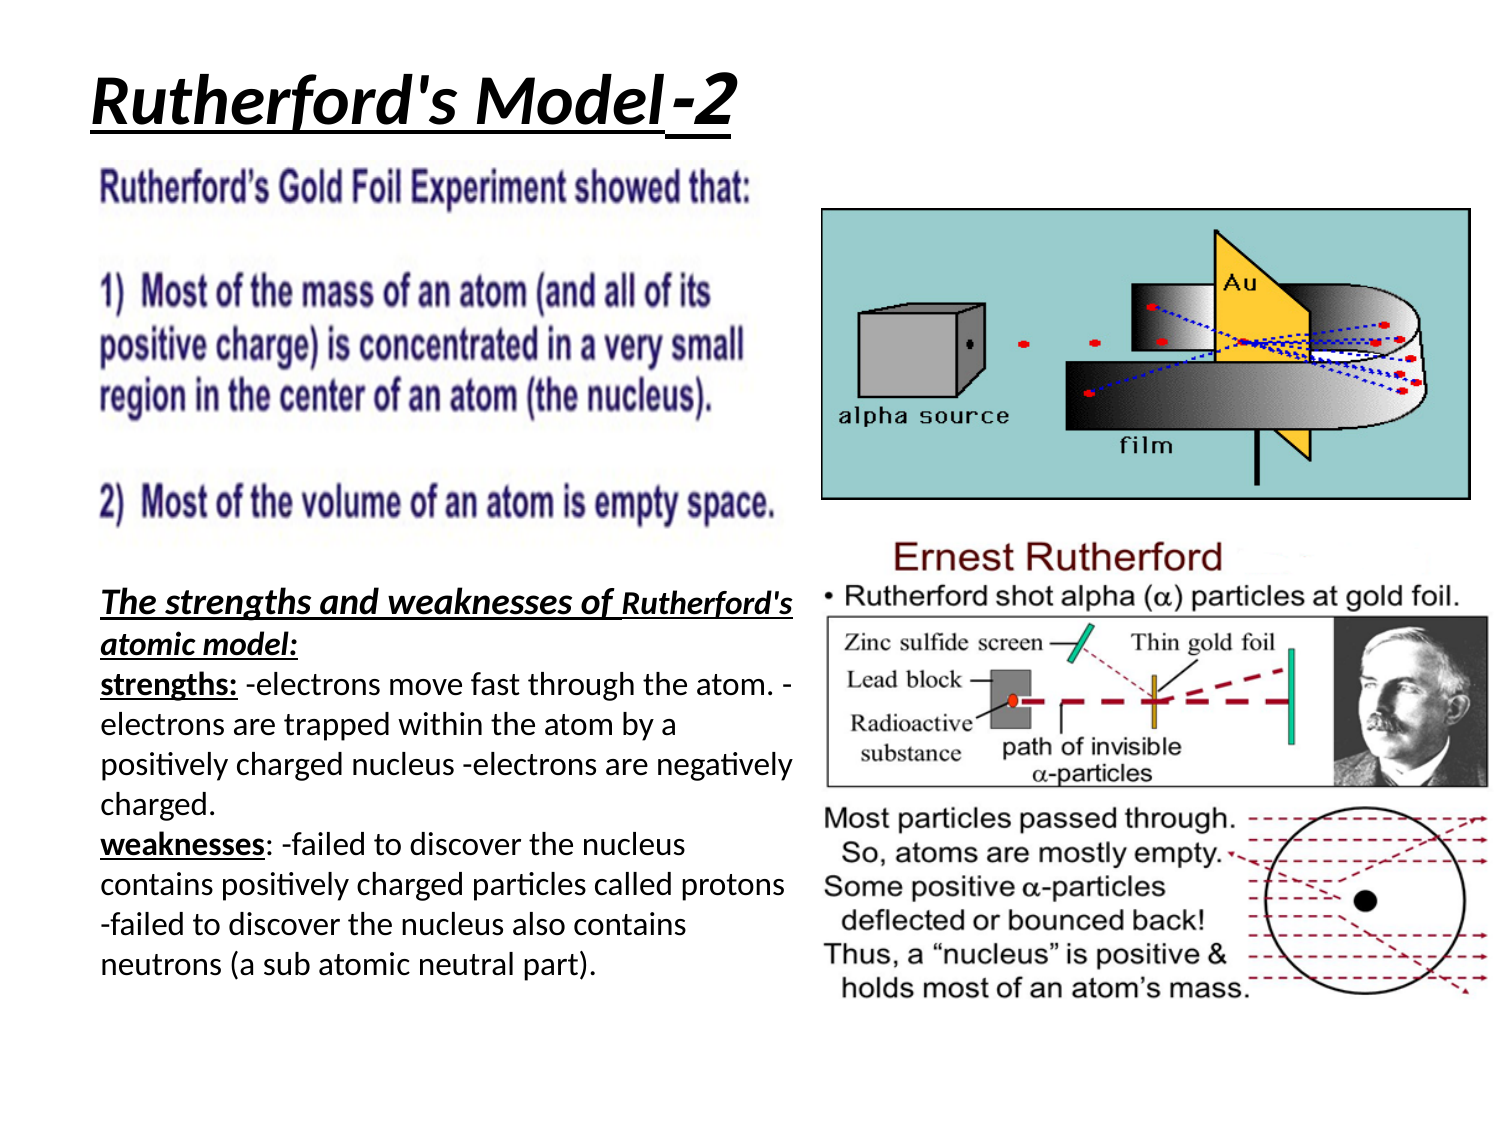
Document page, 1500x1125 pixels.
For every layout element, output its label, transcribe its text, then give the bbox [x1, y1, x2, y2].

title 2-Rutherford's Model [75, 45, 1425, 233]
text_box The strengths and weaknesses of Rutherford's atomic model: strengths: -electrons move fast through the atom. -electrons are trapped within the atom by a positively charged nucleus -electrons are negatively charged. weaknesses: -failed to discover the nucleus contains positively charged particles called protons -failed to discover the nucleus also contains neutrons (a sub atomic neutral part). [85, 580, 813, 989]
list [818, 538, 1500, 1024]
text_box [88, 160, 1471, 575]
